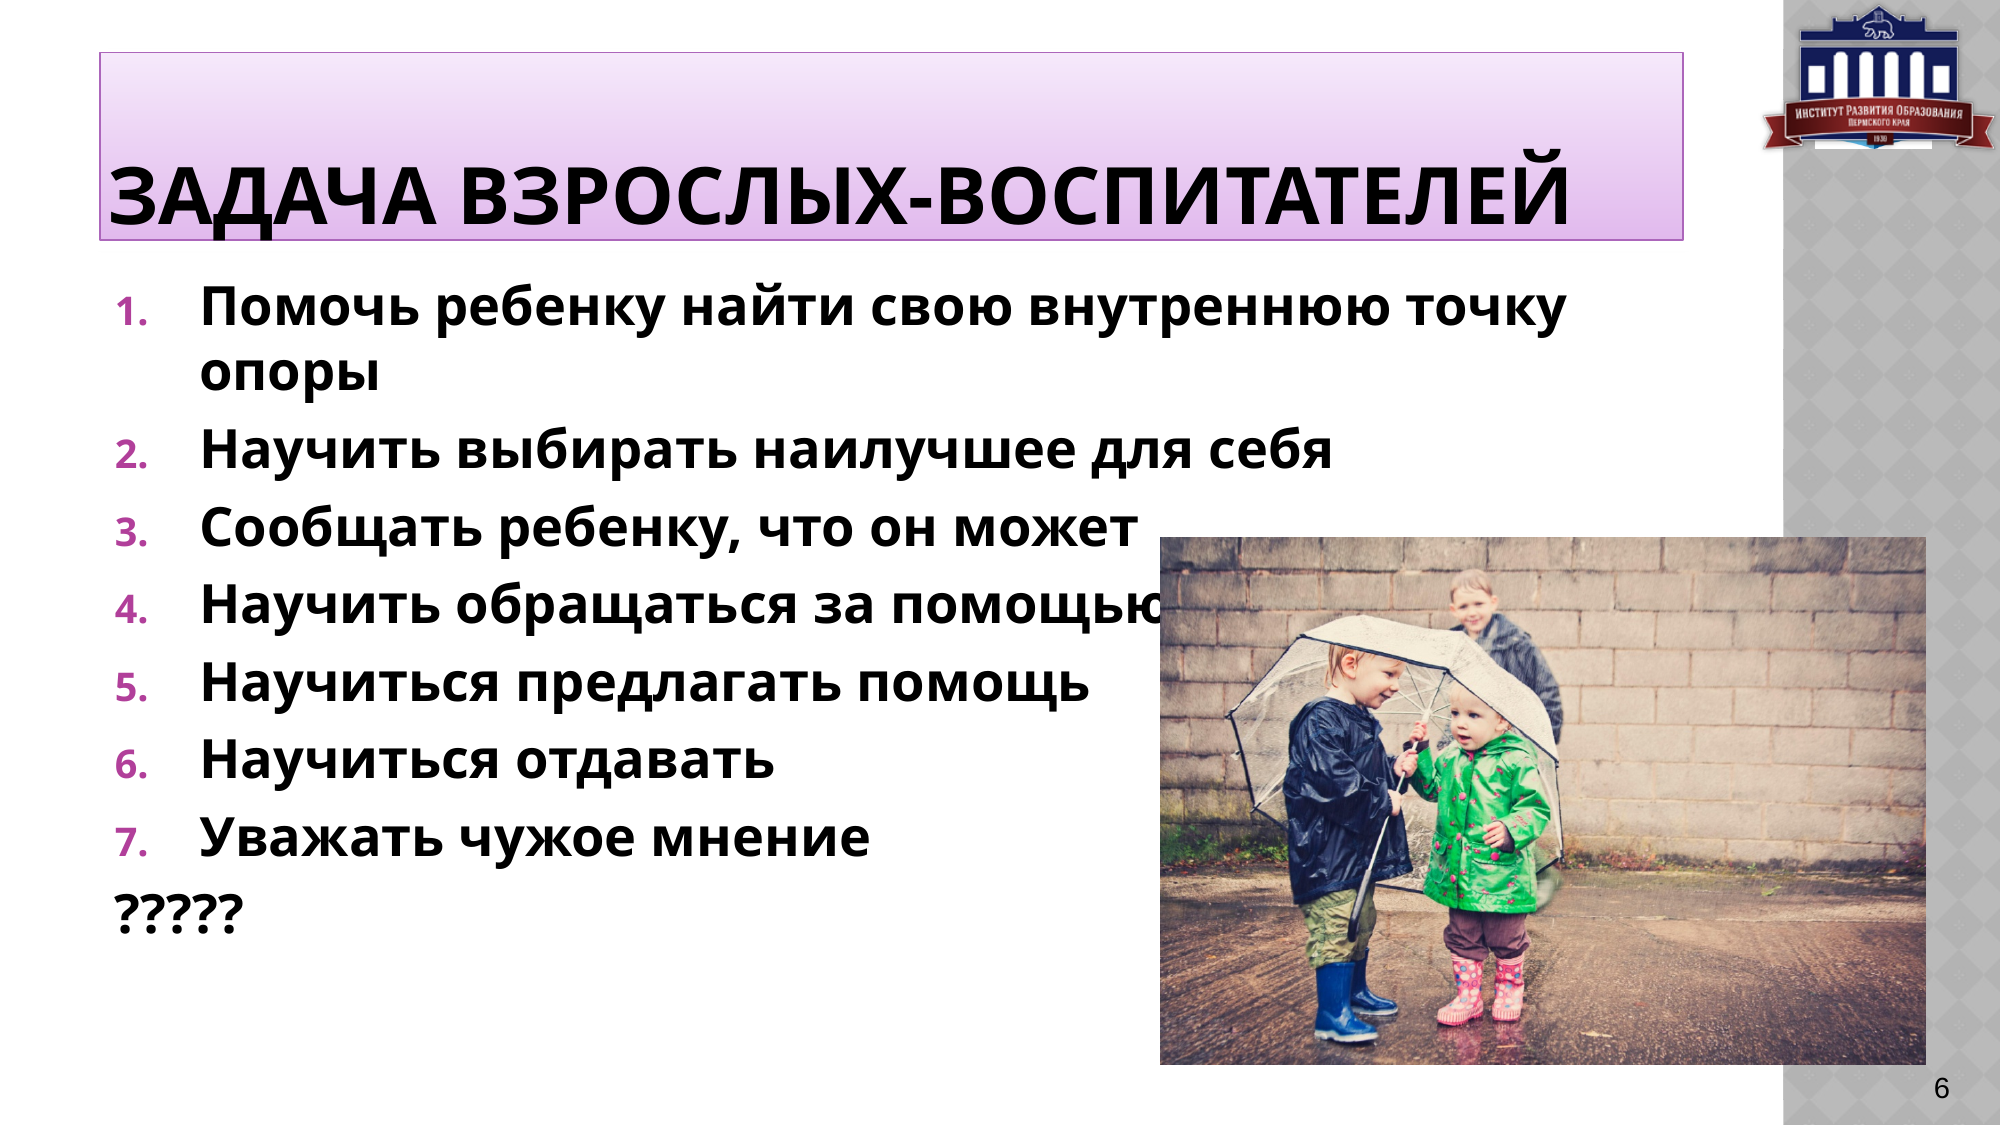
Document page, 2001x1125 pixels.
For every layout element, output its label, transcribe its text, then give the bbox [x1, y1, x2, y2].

title Задача взрослых-воспитателей [99, 52, 1684, 241]
picture [1757, 0, 2000, 155]
picture [1159, 537, 1927, 1065]
list Помочь ребенку найти свою внутреннюю точку опоры Научить выбирать наилучшее для себя Сообщать ребенку, что он может Научить обращаться за помощью Научиться предлагать помощь Научиться отдавать Уважать чужое мнение ????? [99, 264, 1684, 1059]
